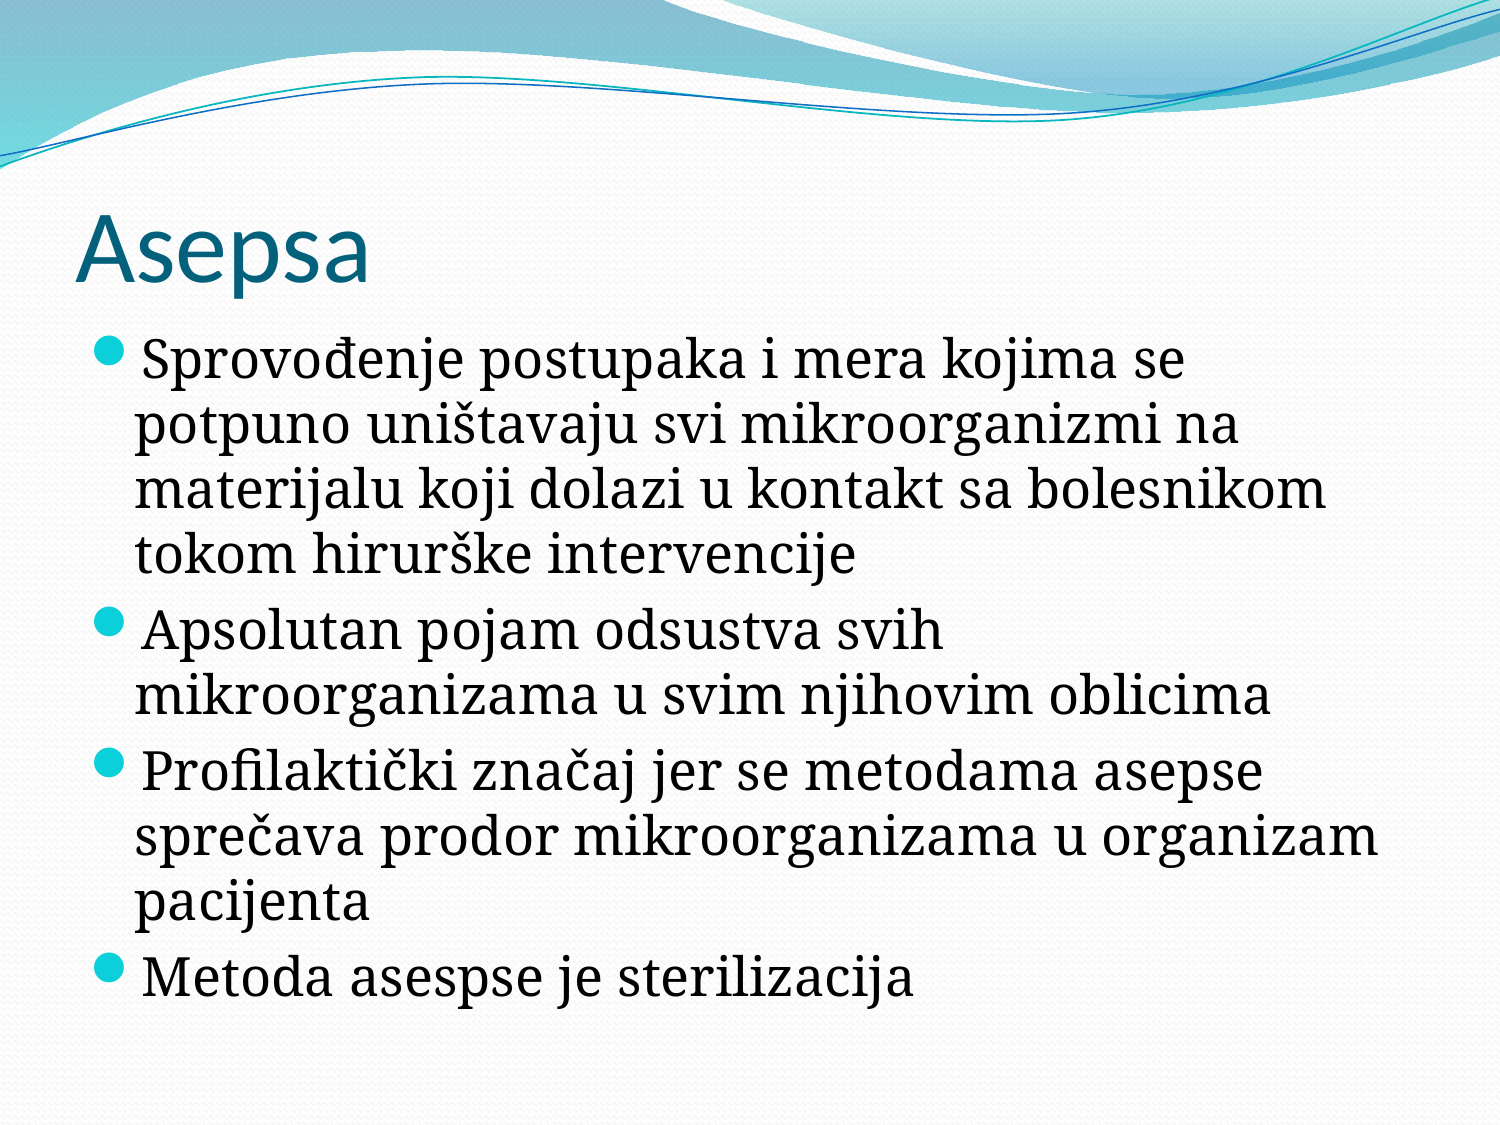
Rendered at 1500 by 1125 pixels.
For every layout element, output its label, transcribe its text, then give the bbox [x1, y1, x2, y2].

title Asepsa [75, 115, 1425, 303]
list Sprovođenje postupaka i mera kojima se potpuno uništavaju svi mikroorganizmi na materijalu koji dolazi u kontakt sa bolesnikom tokom hirurške intervencije Apsolutan pojam odsustva svih mikroorganizama u svim njihovim oblicima Profilaktički značaj jer se metodama asepse sprečava prodor mikroorganizama u organizam pacijenta Metoda asespse je sterilizacija [75, 317, 1425, 1038]
